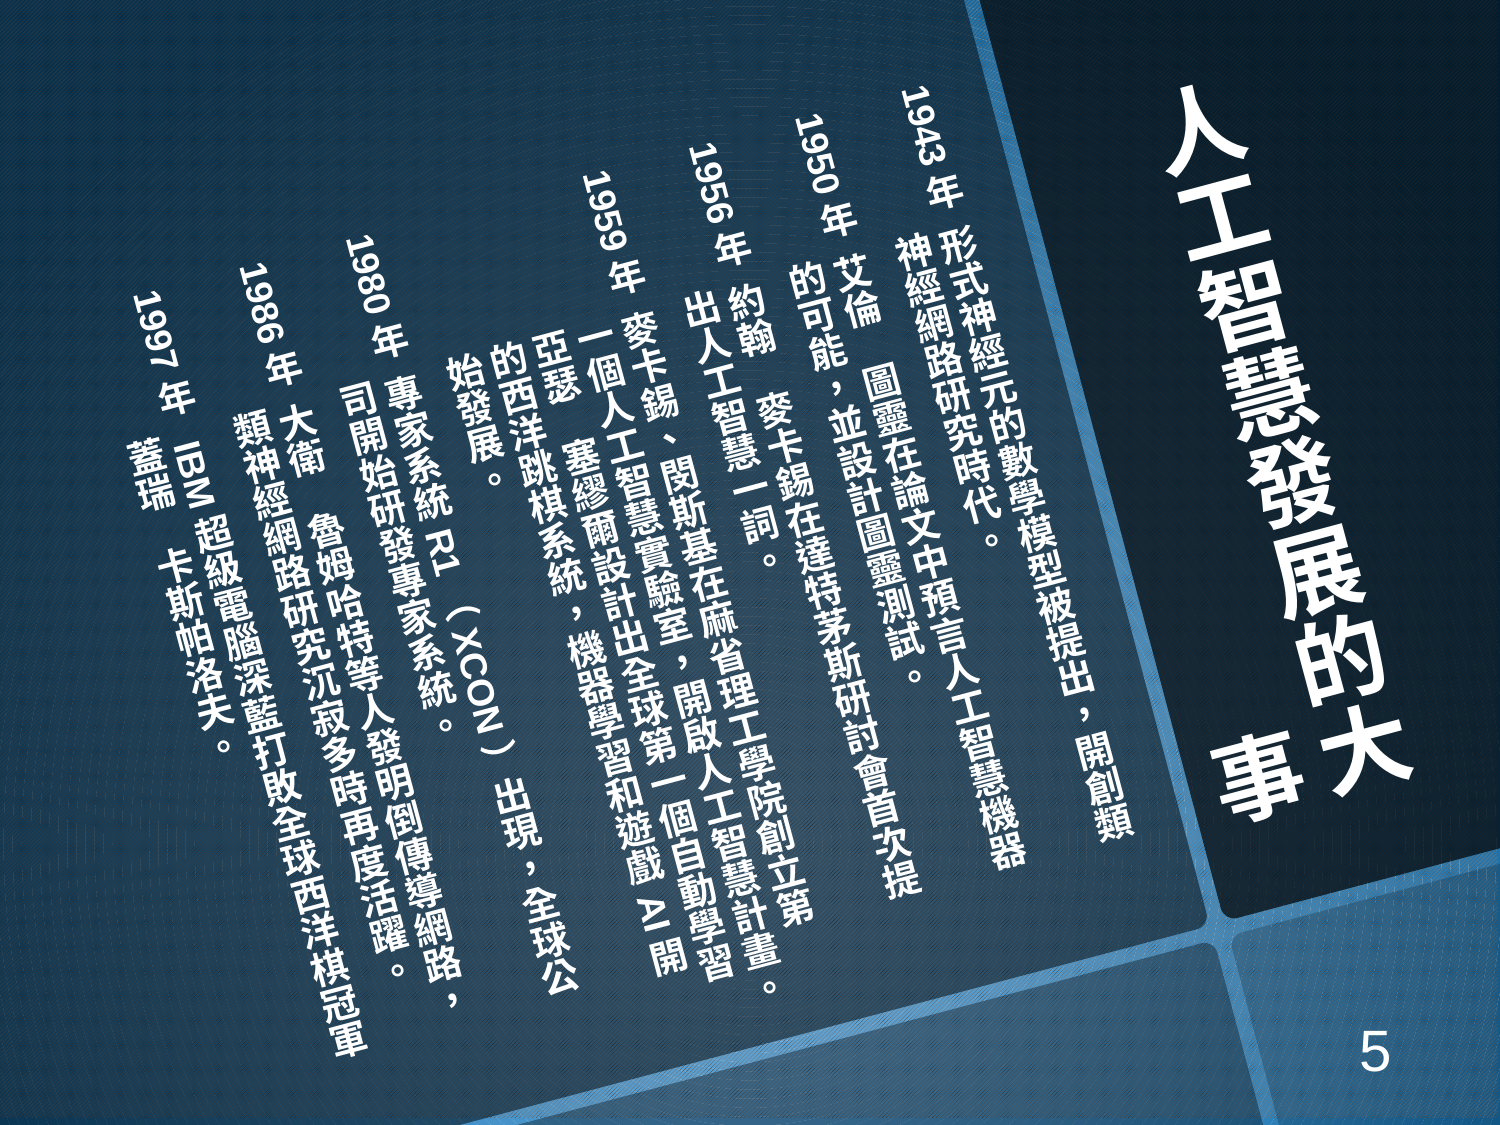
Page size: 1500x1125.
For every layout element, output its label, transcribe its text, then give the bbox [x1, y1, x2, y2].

title 人工智慧發展的大事 [1002, 15, 1449, 892]
list 1943年 形式神經元的數學模型被提出，開創類神經網路研究時代。 1950年 艾倫圖靈在論文中預言人工智慧機器的可能，並設計圖靈測試。 1956年 約翰麥卡錫在達特茅斯研討會首次提出人工智慧一詞。 1959年 麥卡錫、閔斯基在麻省理工學院創立第一個人工智慧實驗室，開啟人工智慧計畫。亞瑟塞繆爾設計出全球第一個自動學習的西洋跳棋系統，機器學習和遊戲AI開始發展。 1980年 專家系統R1（XCON）出現，全球公司開始研發專家系統。 1986年 大衛魯姆哈特等人發明倒傳導網路，類神經網路研究沉寂多時再度活躍。 1997年 IBM超級電腦深藍打敗全球西洋棋冠軍蓋瑞卡斯帕洛夫。 [65, 76, 1138, 1112]
slide_number 5 [1293, 1017, 1408, 1078]
